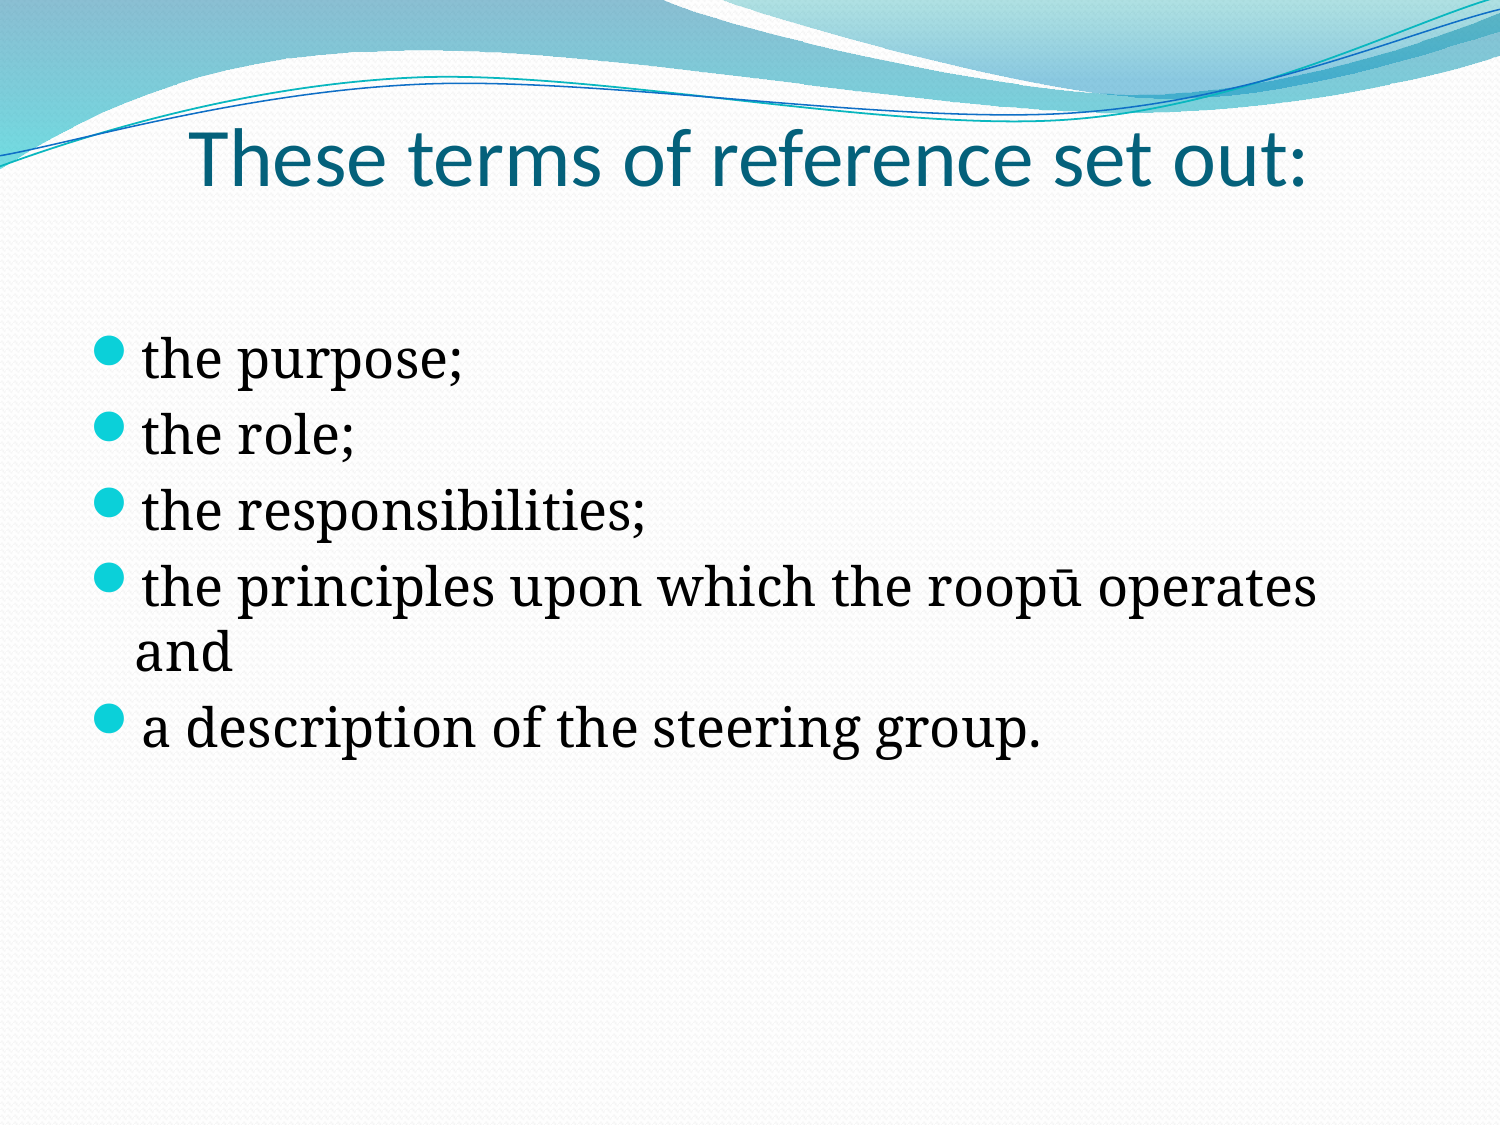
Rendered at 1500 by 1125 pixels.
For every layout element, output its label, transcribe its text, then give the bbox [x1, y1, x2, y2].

list the purpose; the role; the responsibilities; the principles upon which the roopū operates and a description of the steering group. [75, 317, 1425, 1038]
title These terms of reference set out: [75, 82, 1425, 303]
